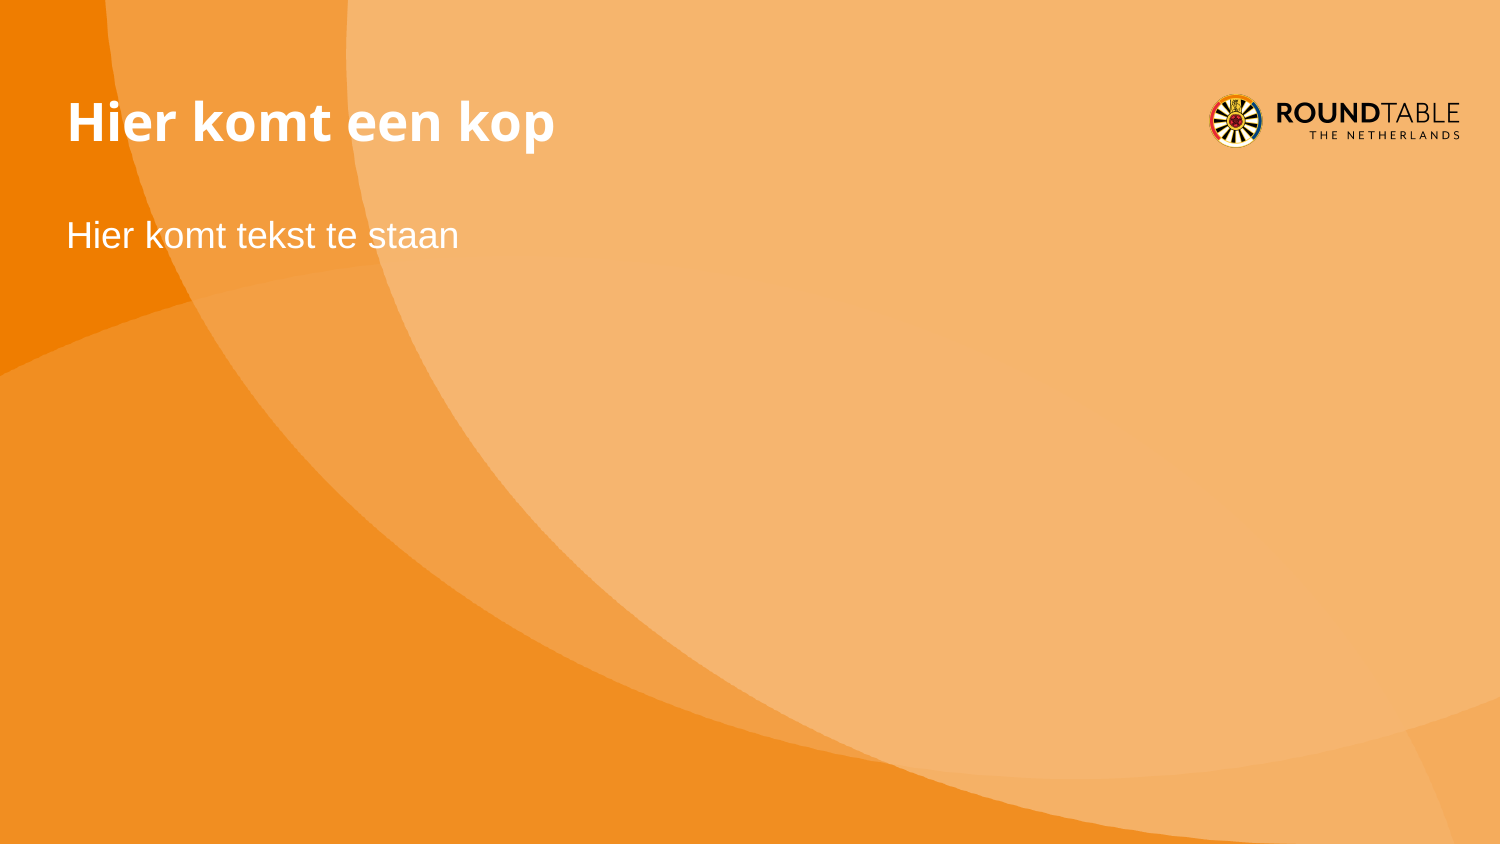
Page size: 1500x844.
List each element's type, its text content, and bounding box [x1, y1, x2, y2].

picture [0, 0, 1500, 844]
title Hier komt een kop [51, 72, 1193, 167]
list Hier komt tekst te staan [51, 189, 1449, 750]
